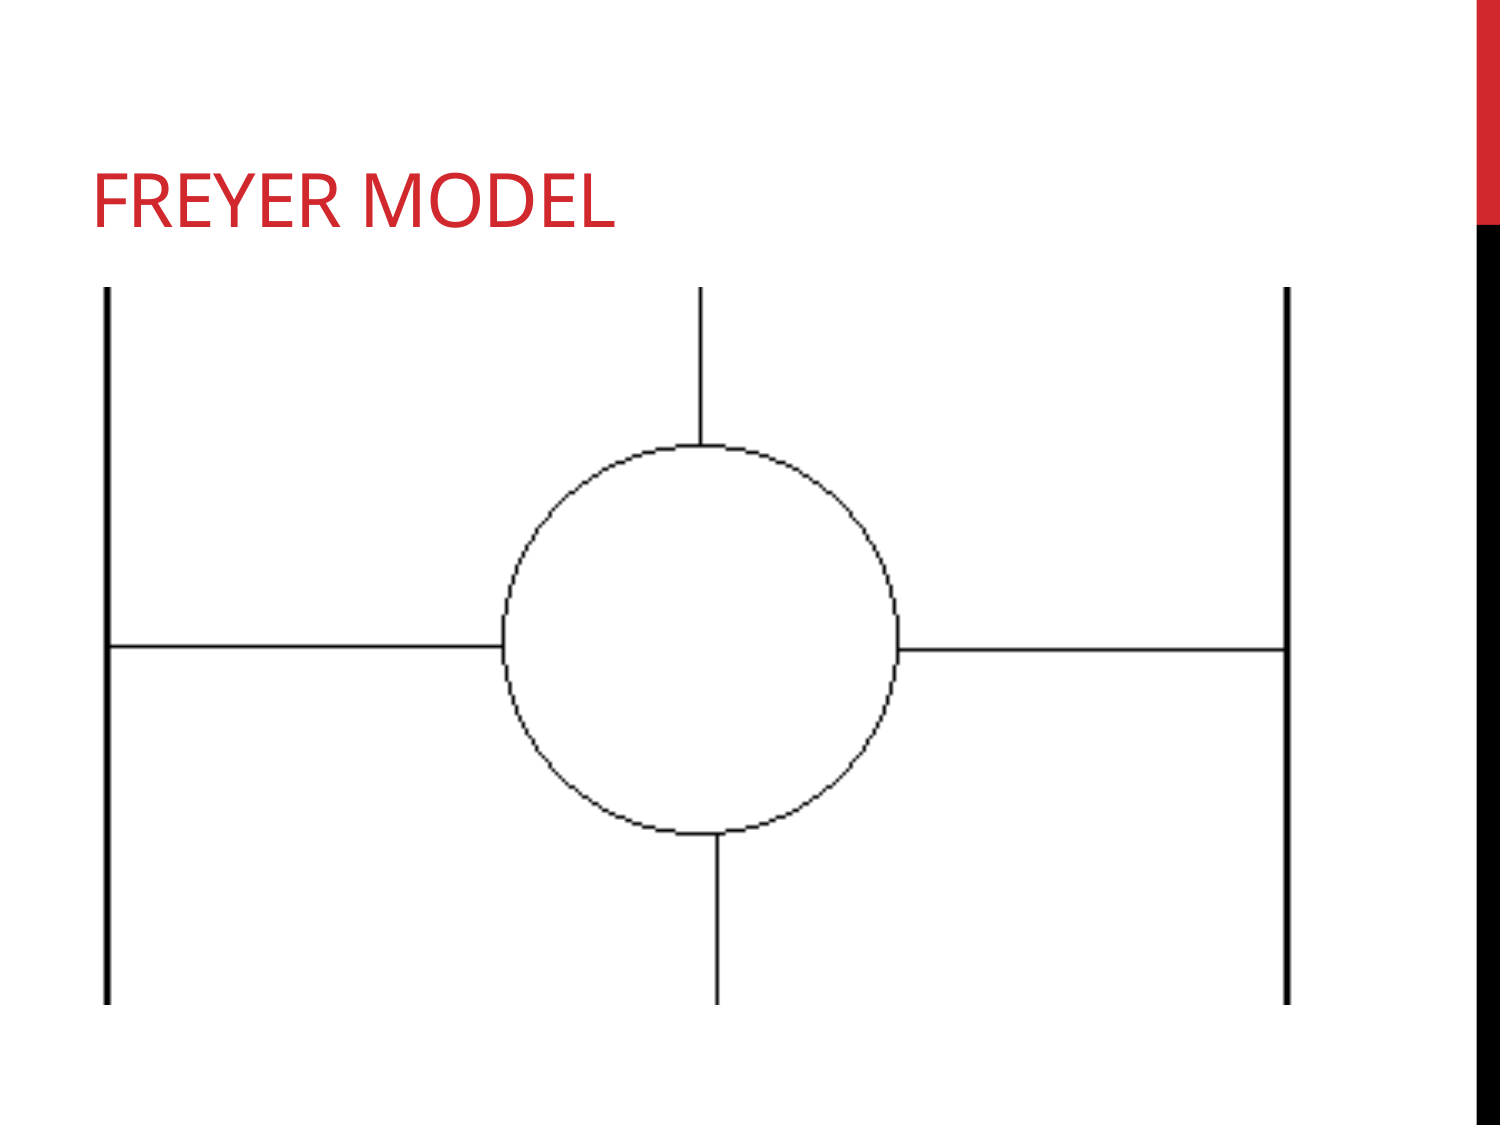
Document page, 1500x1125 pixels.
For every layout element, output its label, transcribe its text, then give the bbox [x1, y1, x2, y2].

title Freyer Model [75, 25, 1025, 250]
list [74, 286, 1326, 1006]
